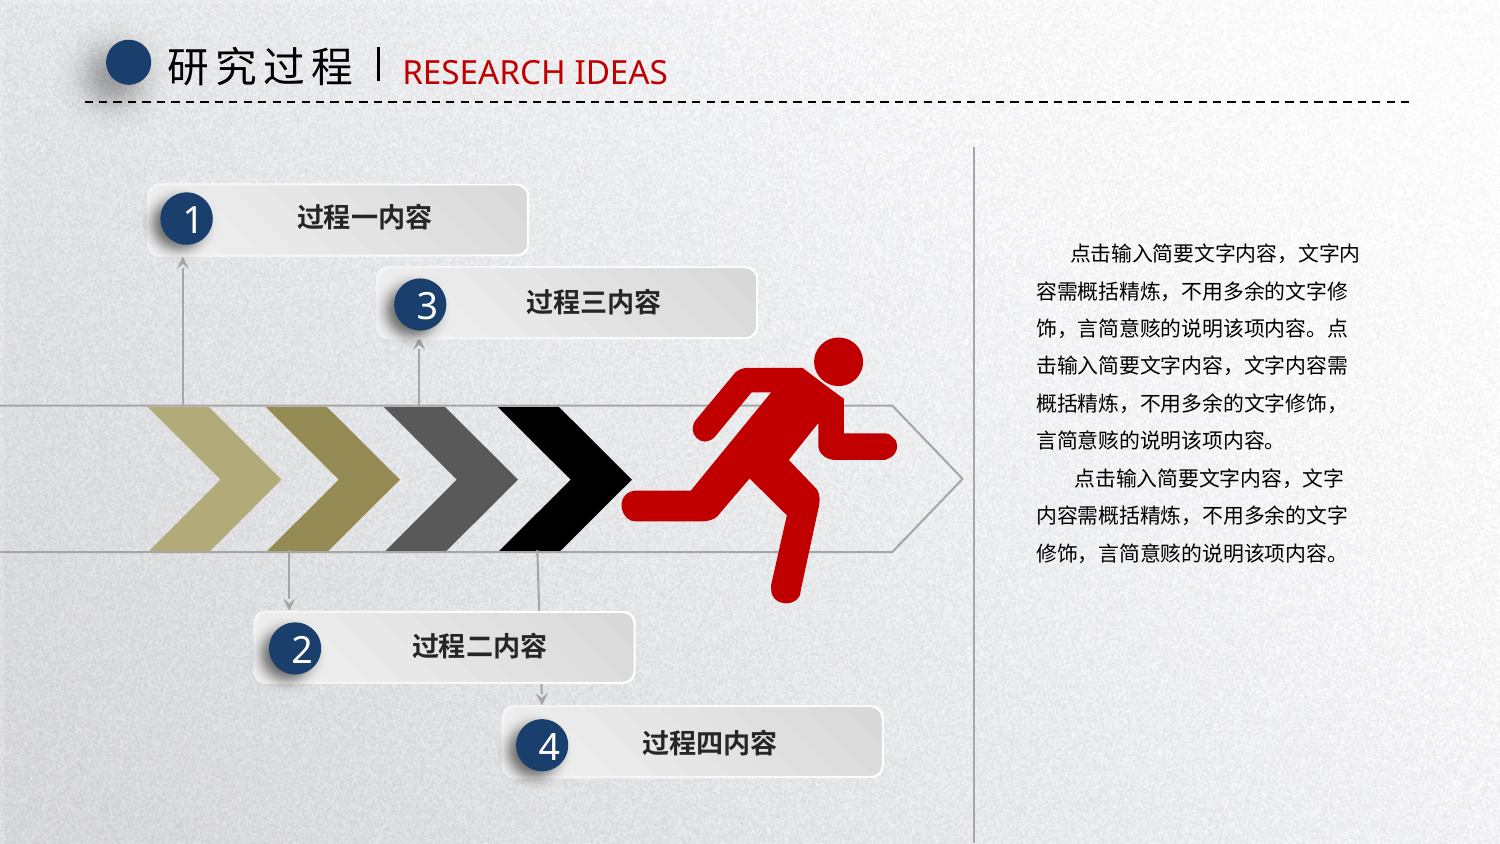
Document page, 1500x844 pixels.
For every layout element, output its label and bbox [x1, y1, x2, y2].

text_box [376, 266, 759, 352]
text_box [619, 337, 899, 604]
text_box [147, 183, 530, 257]
text_box [537, 692, 543, 703]
text_box [253, 610, 636, 684]
picture [0, 0, 1500, 844]
text_box [537, 549, 543, 609]
text_box [501, 705, 884, 779]
